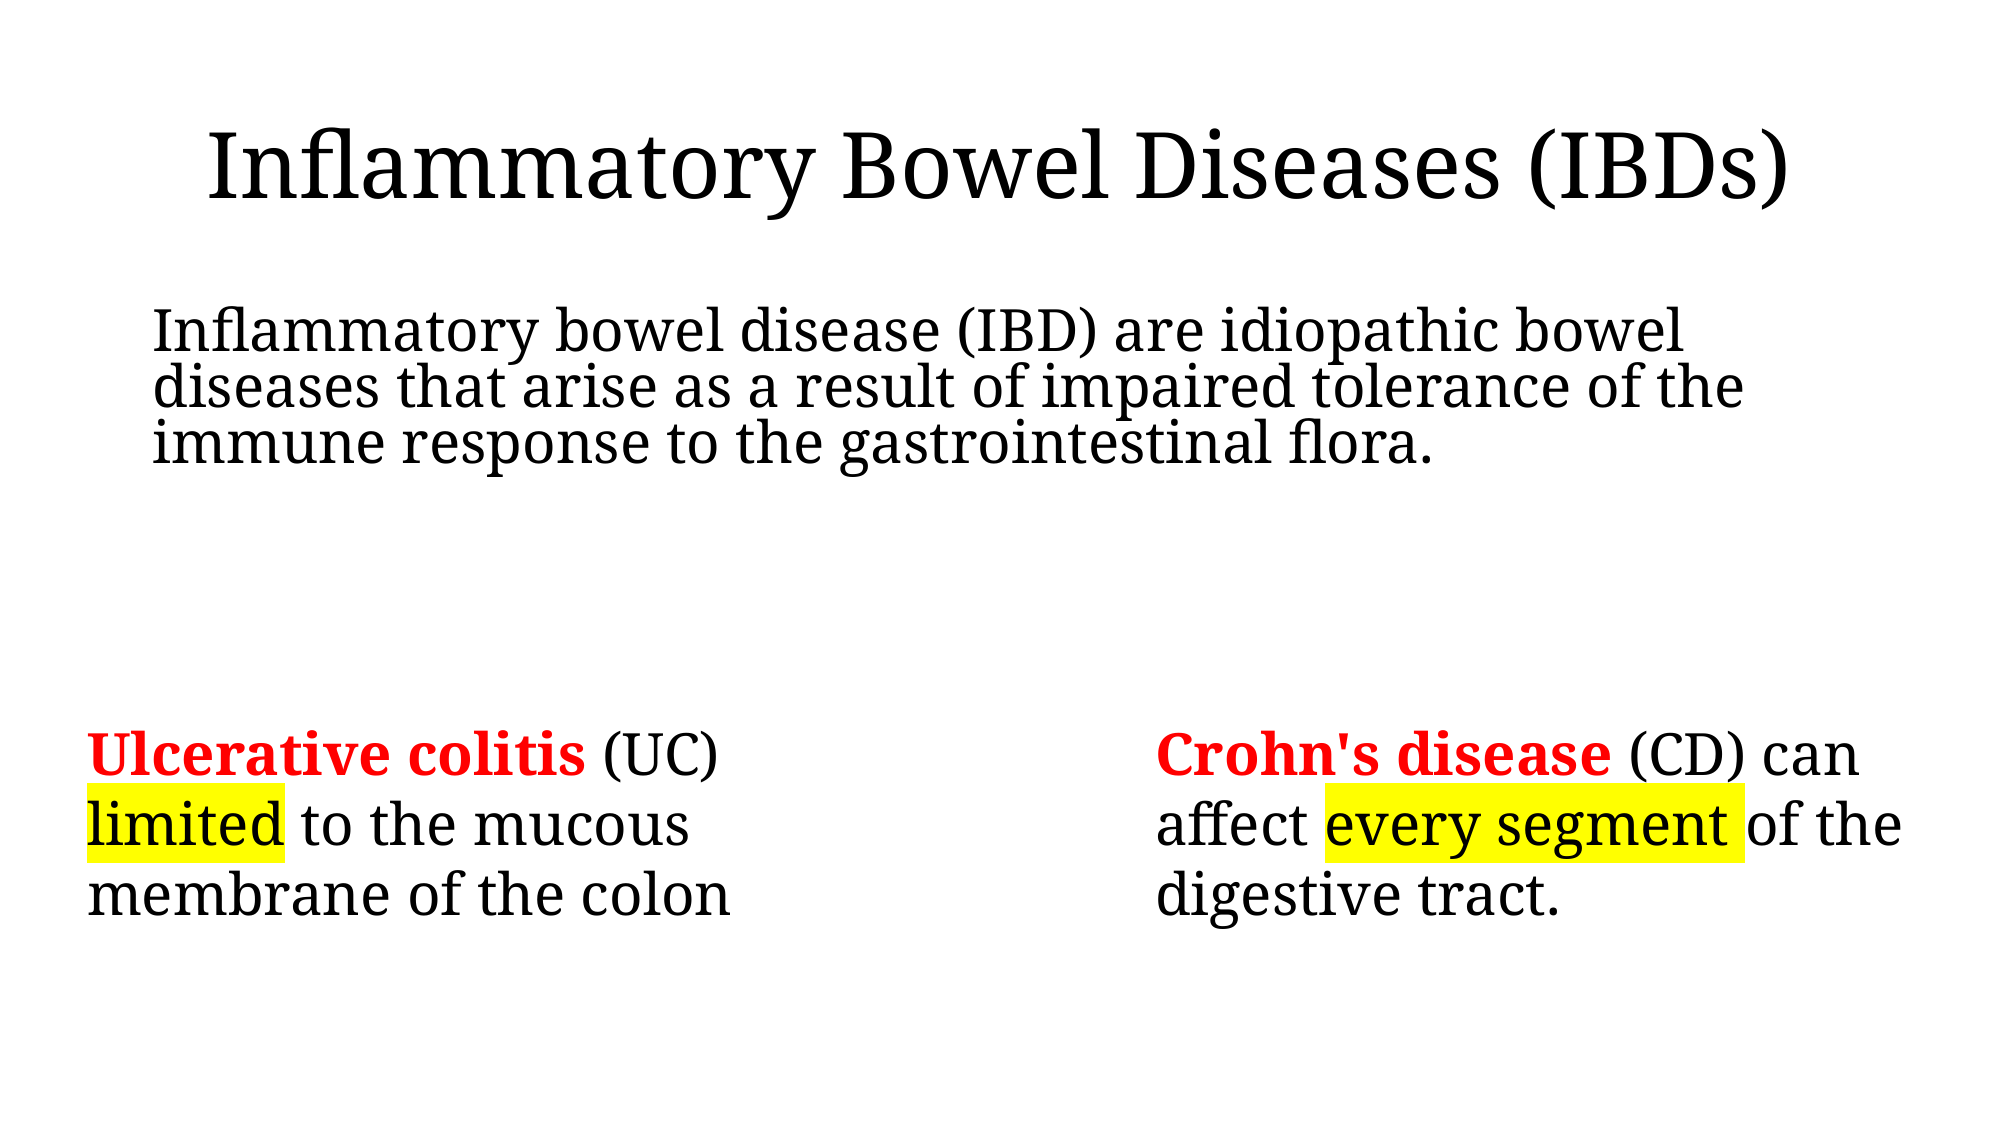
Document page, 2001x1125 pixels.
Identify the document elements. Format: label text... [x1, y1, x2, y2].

list Inflammatory bowel disease (IBD) are idiopathic bowel diseases that arise as a result of impaired tolerance of the immune response to the gastrointestinal flora. [137, 299, 1863, 597]
text_box Ulcerative colitis (UC) limited to the mucous membrane of the colon [72, 709, 807, 935]
text_box Crohn's disease (CD) can affect every segment of the digestive tract. [1140, 709, 1928, 935]
title Inflammatory Bowel Diseases (IBDs) [137, 59, 1863, 278]
